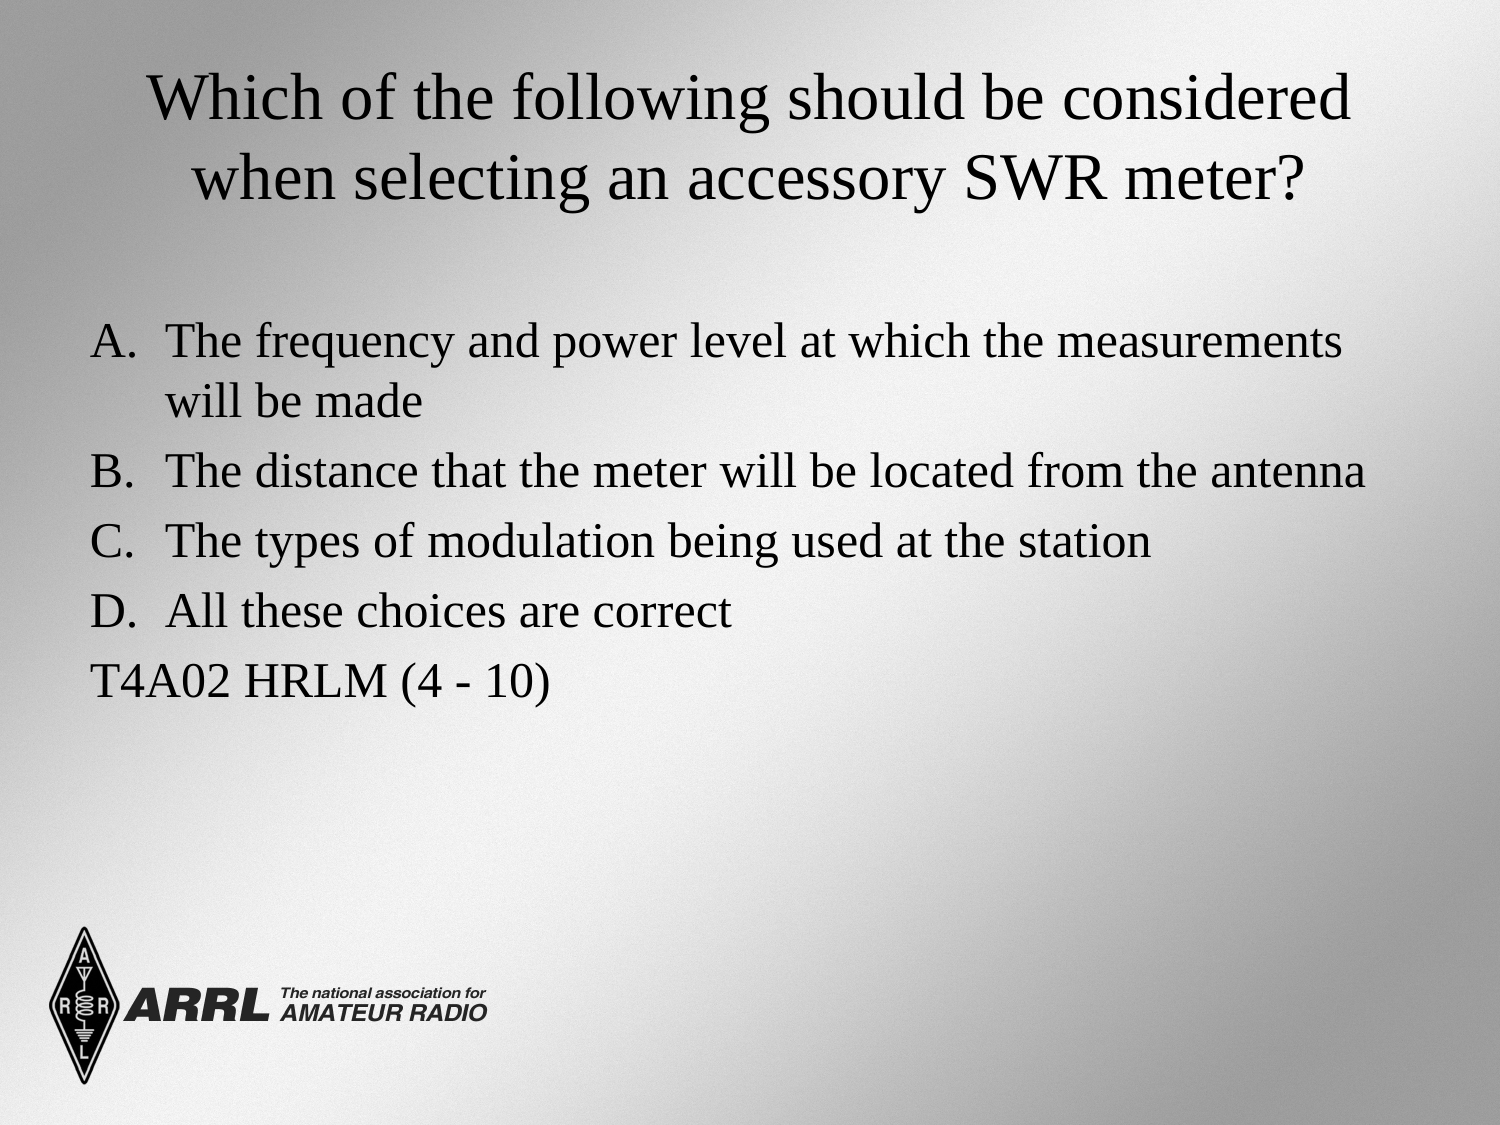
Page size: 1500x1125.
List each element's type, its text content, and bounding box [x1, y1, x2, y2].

picture [0, 0, 1500, 1125]
title Which of the following should be considered when selecting an accessory SWR meter? [75, 45, 1425, 233]
list The frequency and power level at which the measurements will be made The distance that the meter will be located from the antenna The types of modulation being used at the station All these choices are correct T4A02 HRLM (4 - 10) [75, 299, 1425, 1005]
